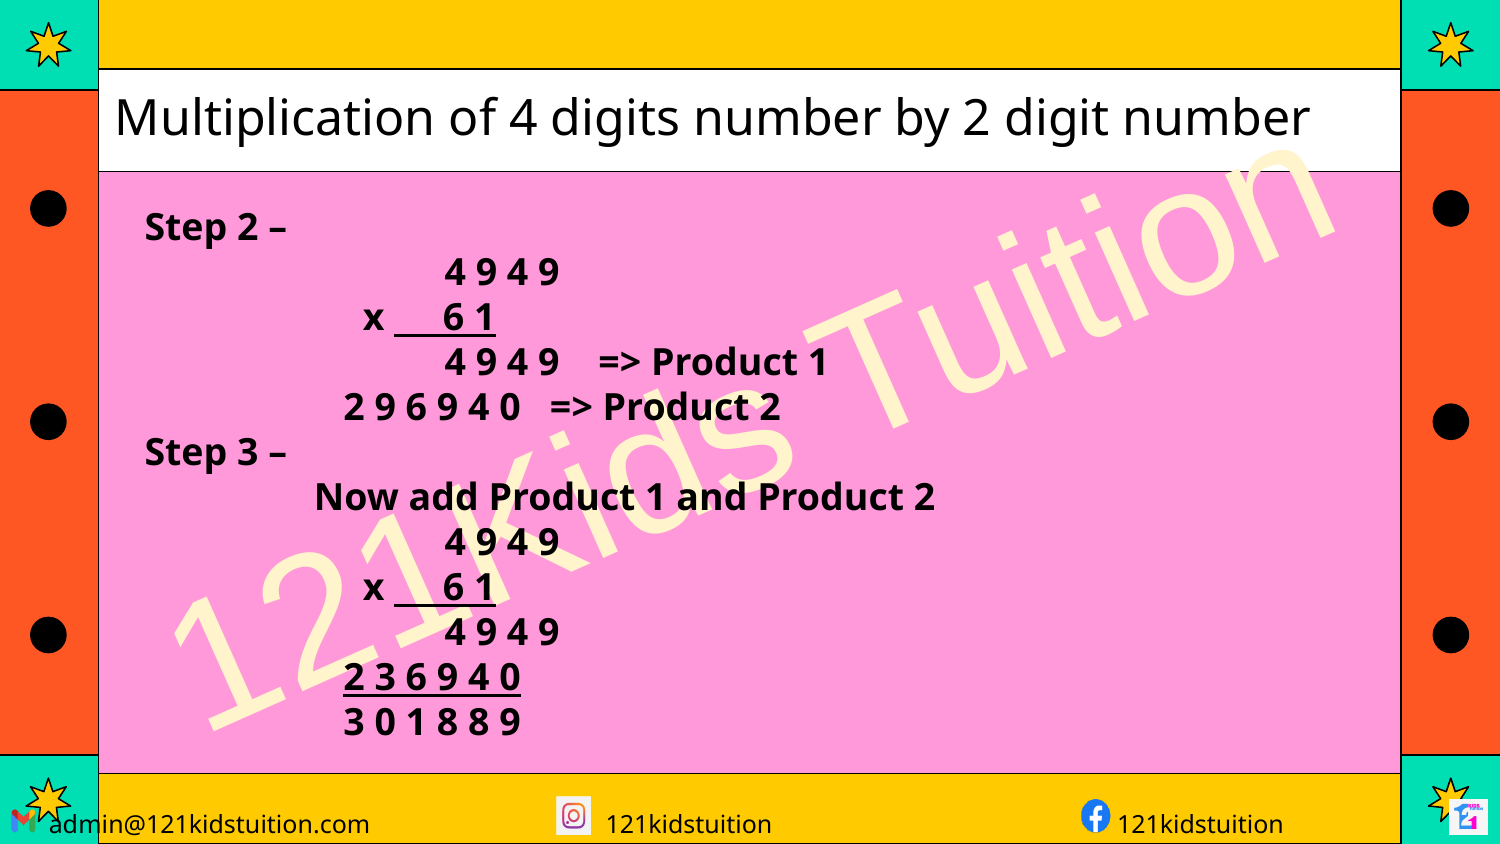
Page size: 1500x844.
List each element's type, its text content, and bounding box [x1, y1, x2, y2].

text_box 121Kids Tuition [2, 560, 268, 795]
subtitle Step 2 – 4 9 4 9 x 6 1 4 9 4 9 => Product 1 2 9 6 9 4 0 => Product 2 Step 3 – Now add Product 1 and Product 2 4 9 4 9 x 6 1 4 9 4 9 2 3 6 9 4 0 3 0 1 8 8 9 [129, 188, 1075, 756]
title Multiplication of 4 digits number by 2 digit number [99, 70, 1413, 147]
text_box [0, 796, 1500, 844]
text_box 121Kids Tuition [963, 0, 1487, 395]
